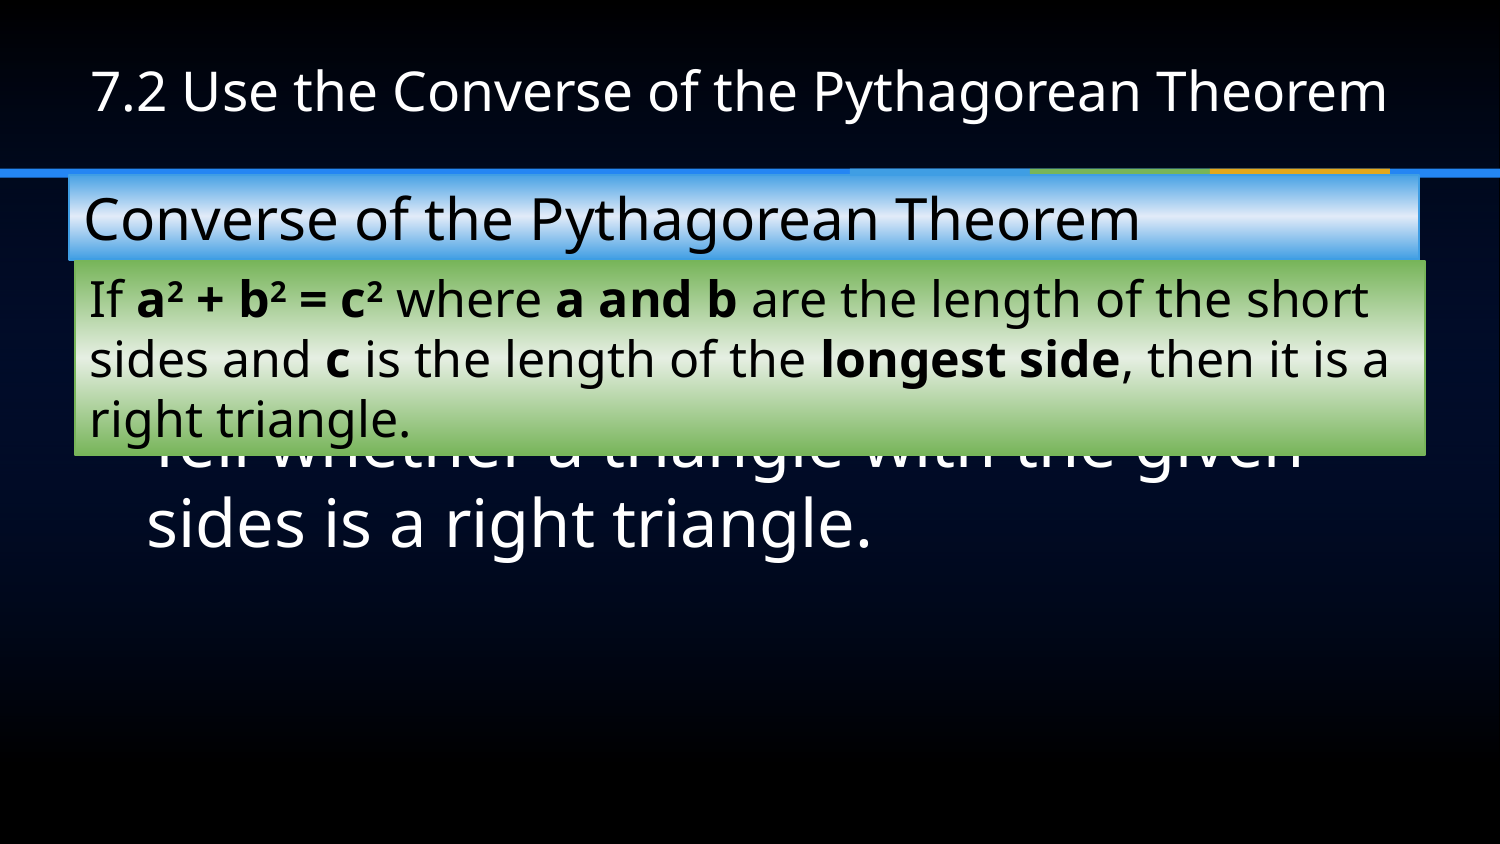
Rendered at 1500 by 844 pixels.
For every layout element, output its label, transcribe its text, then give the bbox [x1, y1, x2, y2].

text_box Converse of the Pythagorean Theorem [68, 174, 1420, 261]
text_box If a2 + b2 = c2 where a and b are the length of the short sides and c is the length of the longest side, then it is a right triangle. [74, 260, 1426, 456]
title 7.2 Use the Converse of the Pythagorean Theorem [75, 18, 1425, 160]
